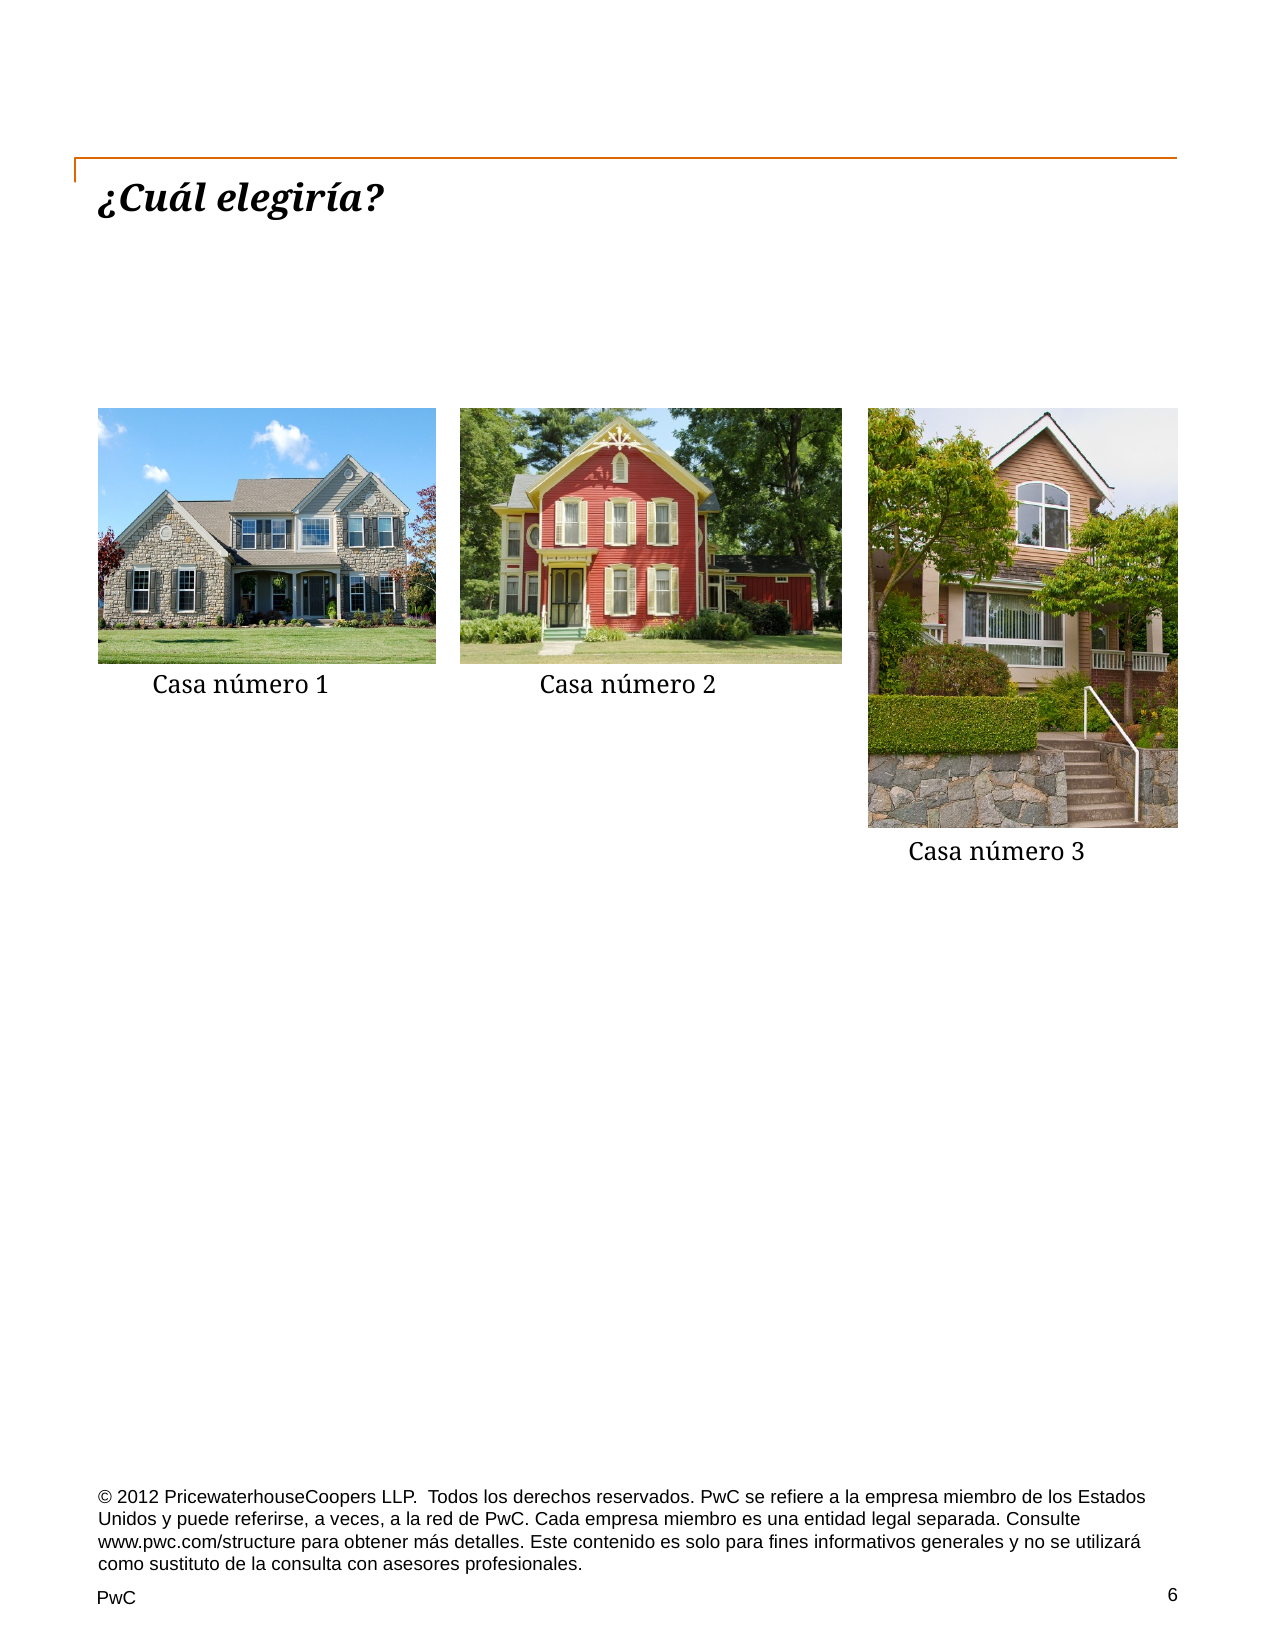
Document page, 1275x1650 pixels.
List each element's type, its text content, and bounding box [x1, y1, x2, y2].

text_box Casa número 1 [152, 672, 382, 699]
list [97, 407, 436, 664]
title ¿Cuál elegiría? [98, 173, 1178, 220]
slide_number 6 [903, 1583, 1179, 1609]
picture [867, 408, 1178, 828]
text_box © 2012 PricewaterhouseCoopers LLP. Todos los derechos reservados. PwC se refiere a la empresa miembro de los Estados Unidos y puede referirse, a veces, a la red de PwC. Cada empresa miembro es una entidad legal separada. Consulte www.pwc.com/structure para obtener más detalles. Este contenido es solo para fines informativos generales y no se utilizará como sustituto de la consulta con asesores profesionales. [98, 1484, 1178, 1575]
text_box Casa número 3 [908, 836, 1138, 866]
text_box Casa número 2 [539, 672, 762, 699]
picture [459, 407, 842, 664]
